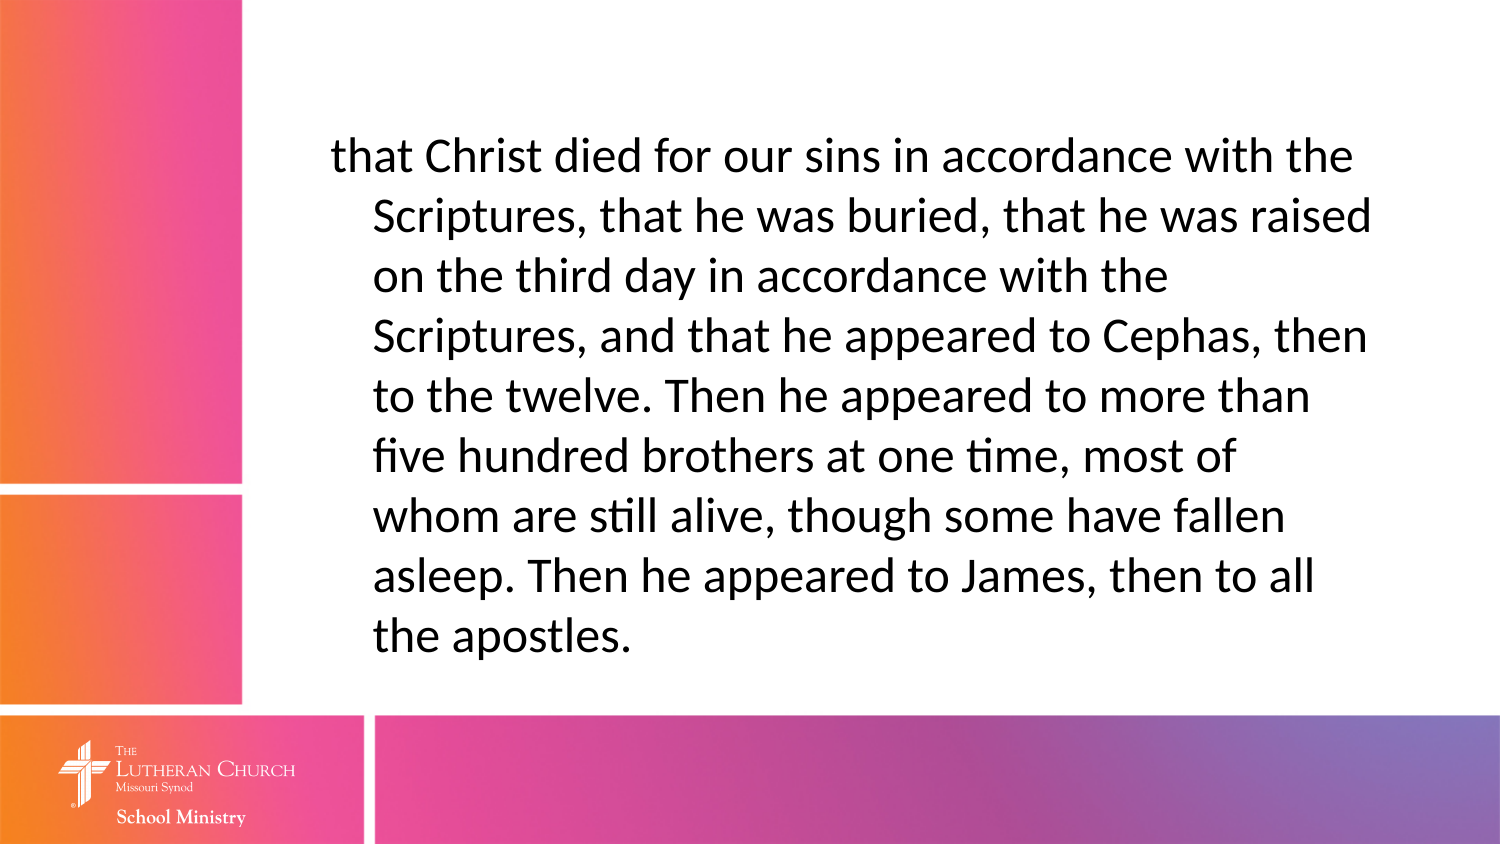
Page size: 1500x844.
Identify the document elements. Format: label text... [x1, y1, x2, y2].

picture [0, 0, 1500, 844]
list that Christ died for our sins in accordance with the Scriptures, that he was buried, that he was raised on the third day in accordance with the Scriptures, and that he appeared to Cephas, then to the twelve. Then he appeared to more than five hundred brothers at one time, most of whom are still alive, though some have fallen asleep. Then he appeared to James, then to all the apostles. [315, 44, 1389, 688]
